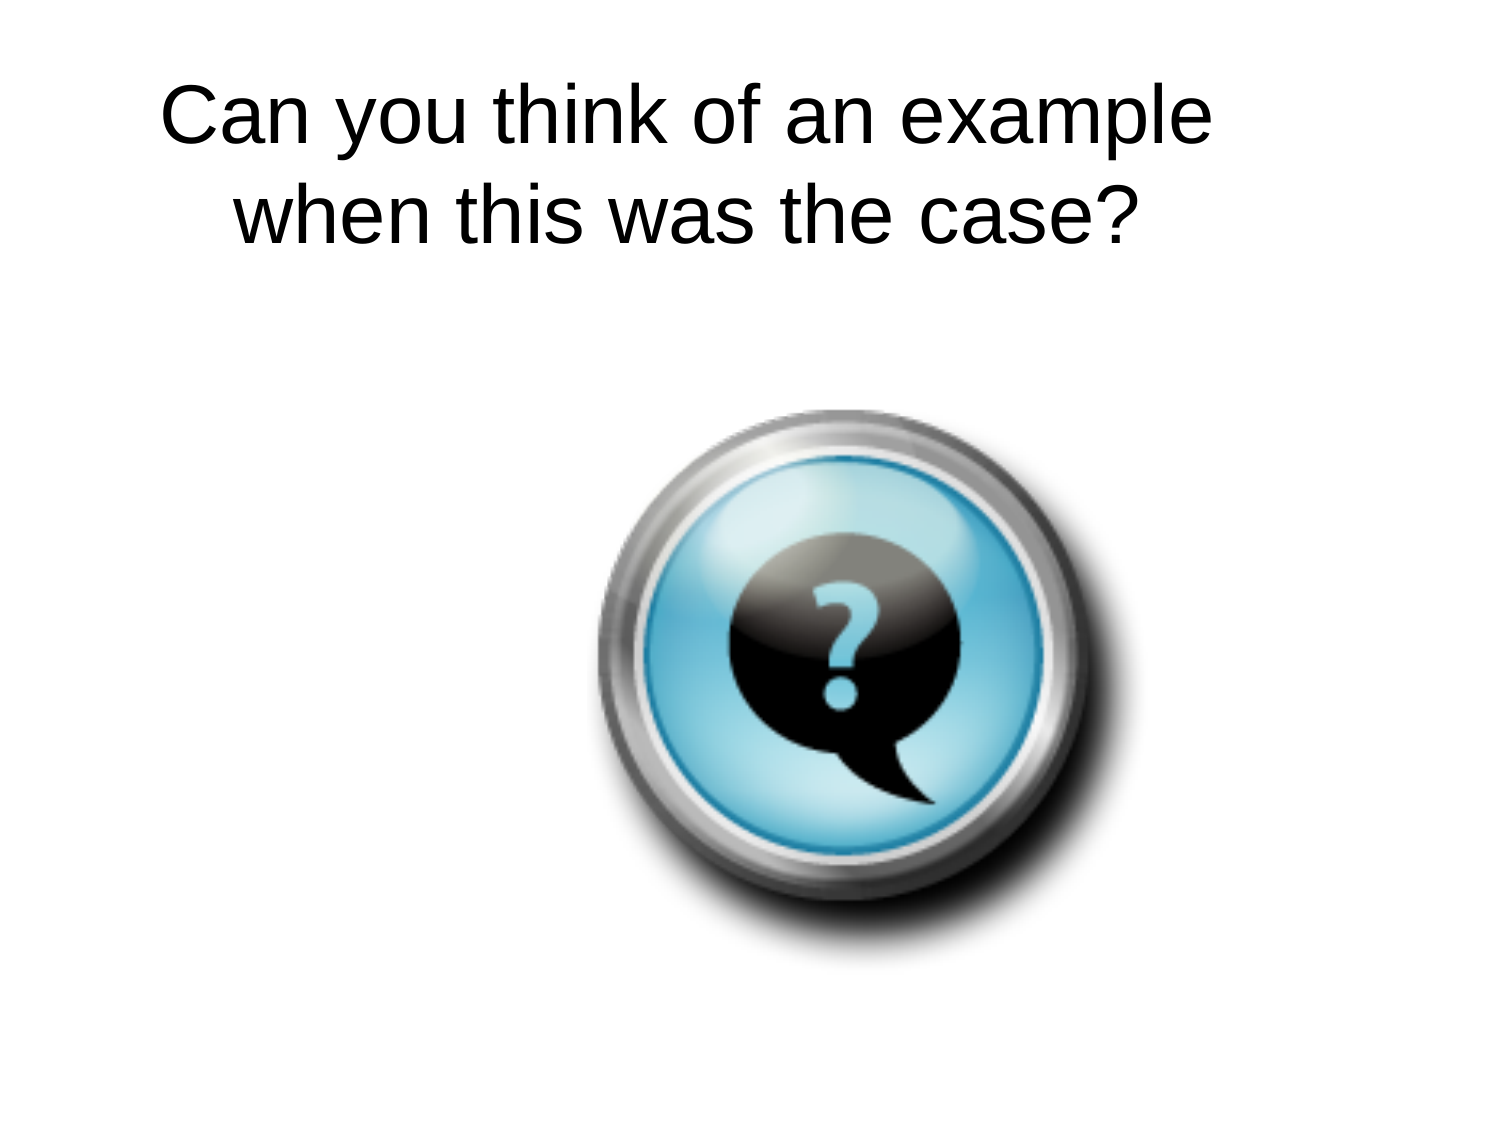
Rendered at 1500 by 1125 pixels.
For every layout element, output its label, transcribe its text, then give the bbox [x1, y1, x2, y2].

picture [587, 399, 1163, 975]
title Can you think of an example when this was the case? [75, 187, 1300, 233]
